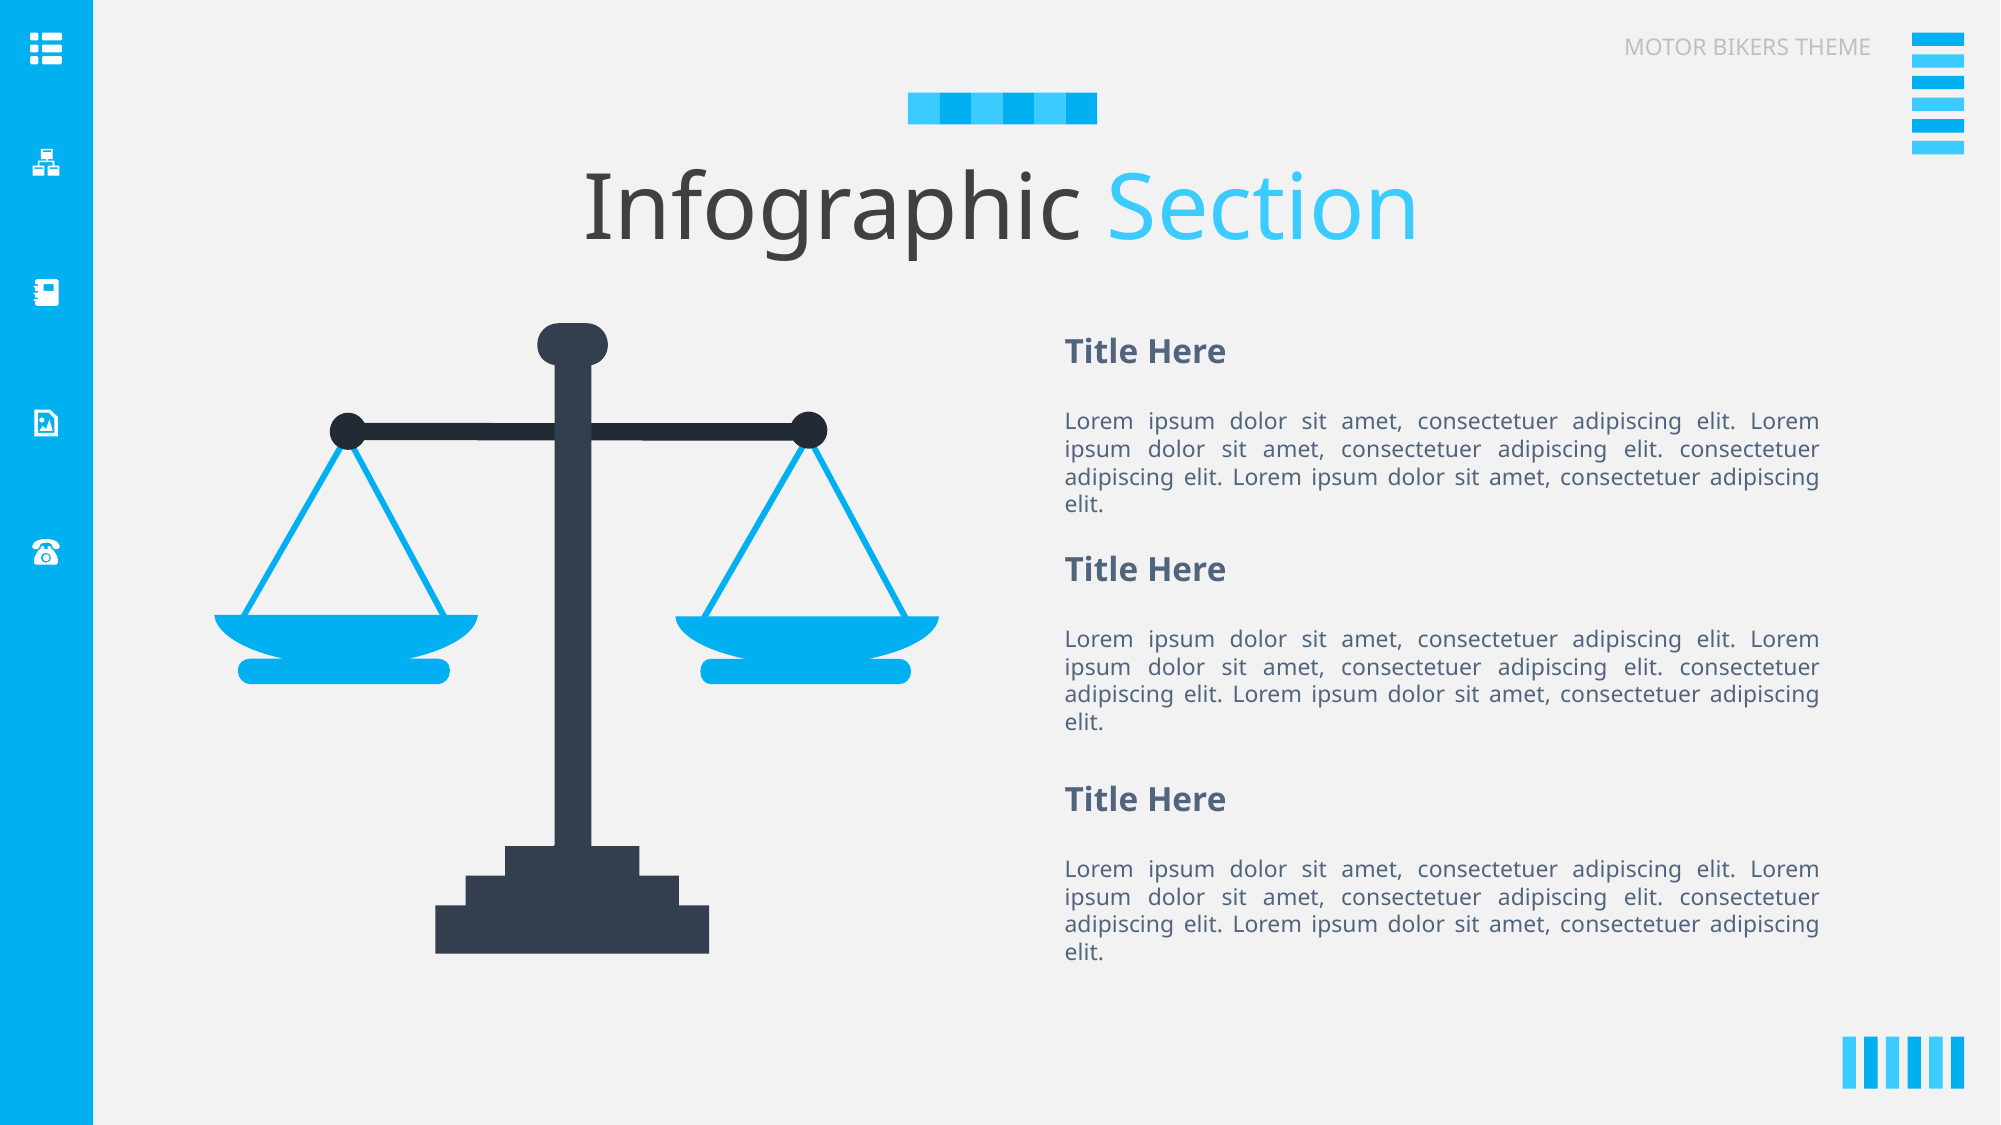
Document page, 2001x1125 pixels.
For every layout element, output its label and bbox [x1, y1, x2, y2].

text_box [907, 92, 1098, 125]
text_box [0, 0, 1965, 1125]
